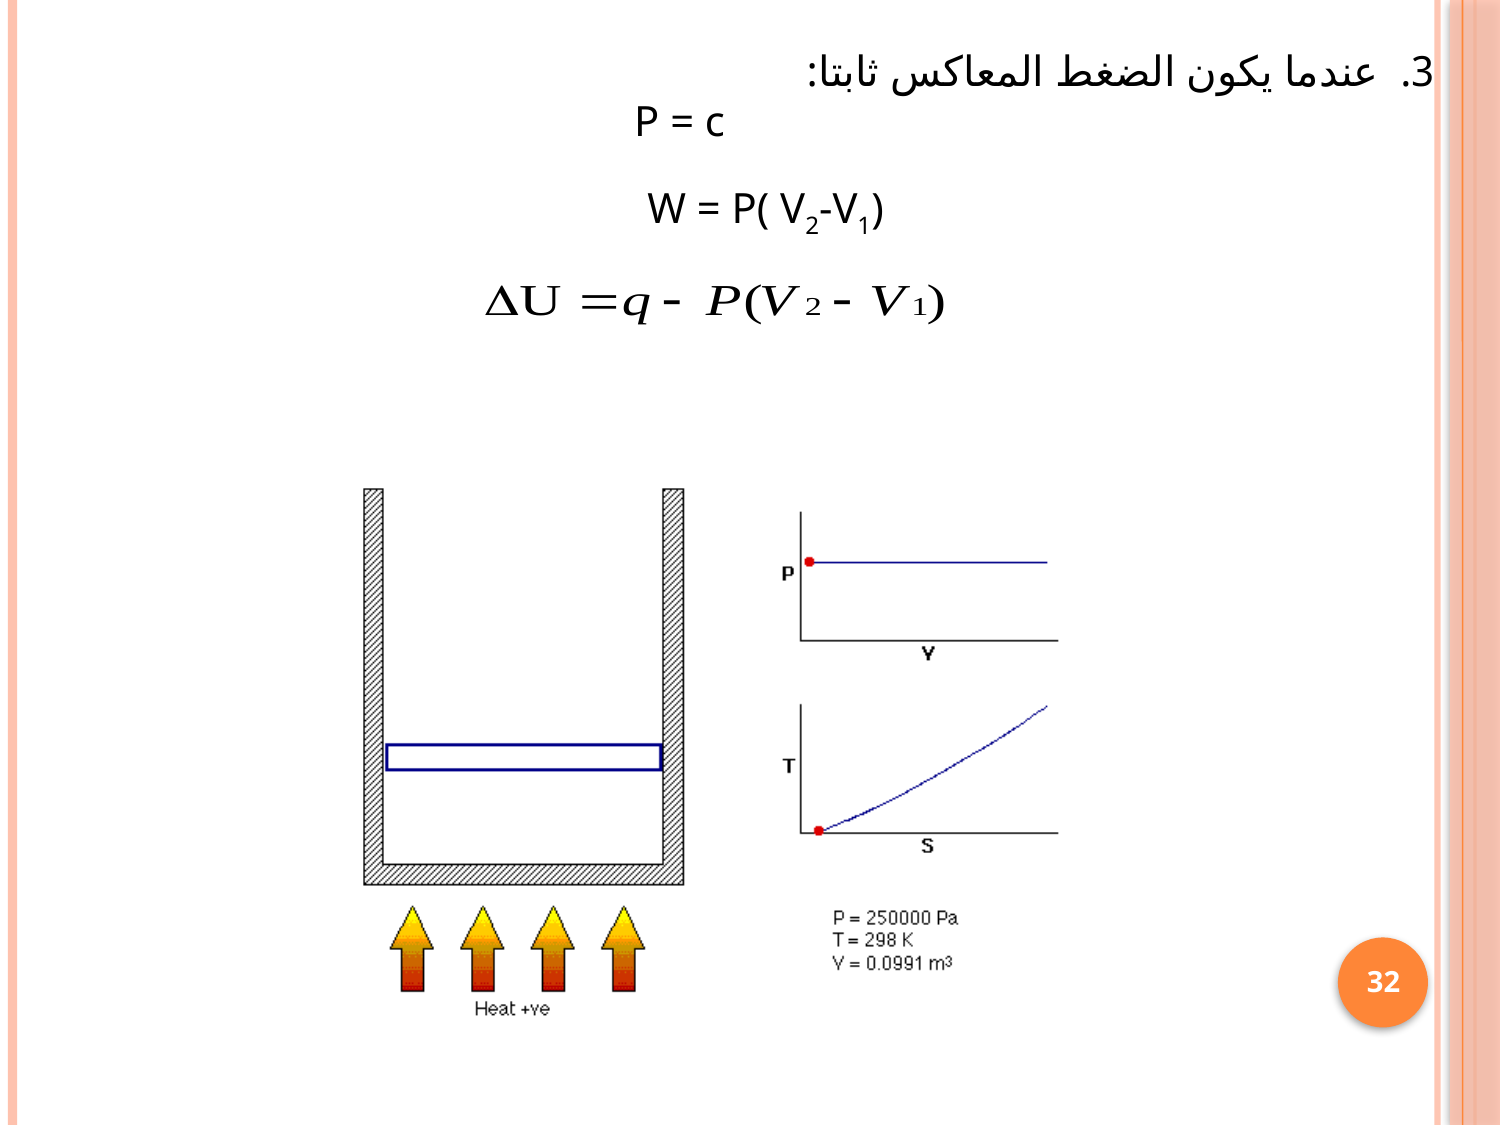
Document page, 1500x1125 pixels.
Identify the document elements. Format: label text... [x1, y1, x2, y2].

slide_number 32 [1333, 940, 1434, 1027]
text_box 3. عندما يكون الضغط المعاكس ثابتا: P = c [506, 37, 1450, 153]
text_box W = P( V2-V1) [520, 174, 899, 247]
picture [361, 486, 1082, 1026]
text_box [474, 274, 958, 335]
